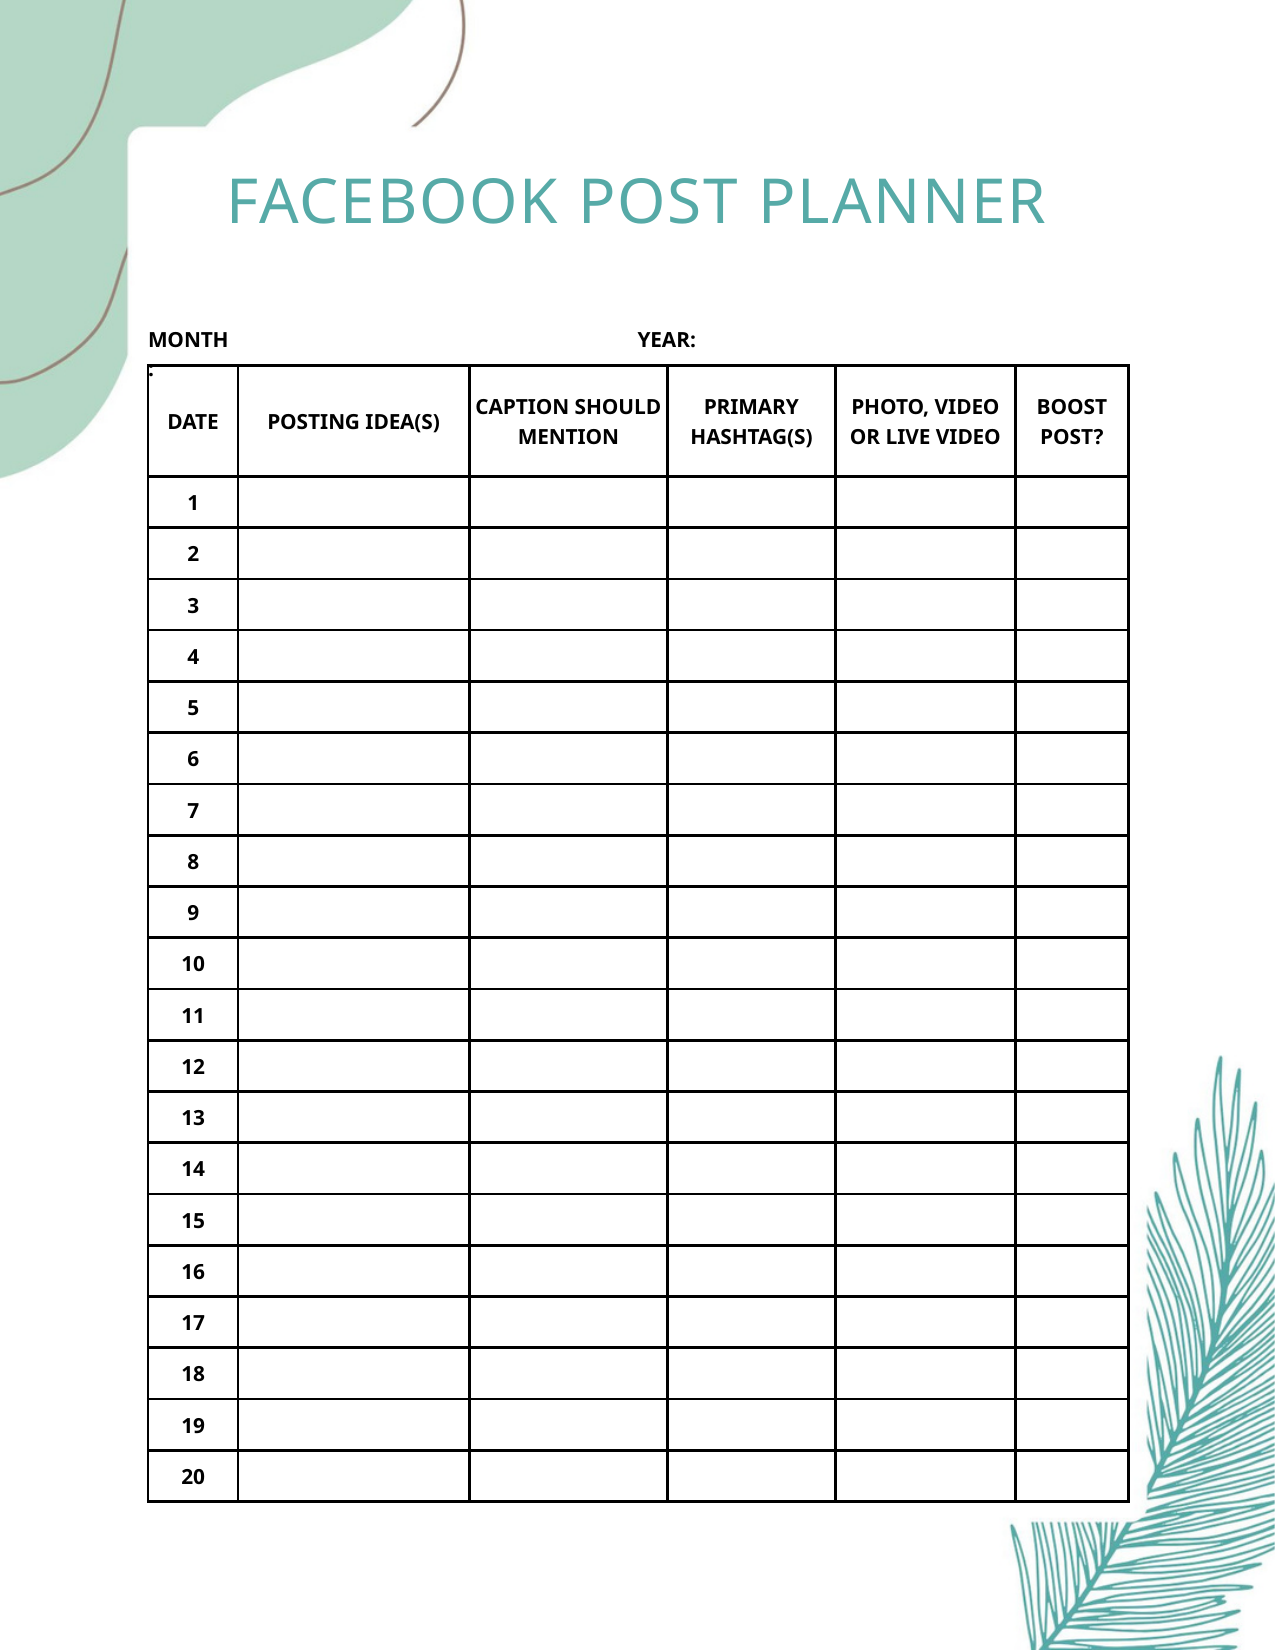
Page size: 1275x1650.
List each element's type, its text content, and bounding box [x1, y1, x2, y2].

table_cell 8 [149, 837, 237, 885]
table_cell [239, 1247, 468, 1295]
table_cell [1017, 939, 1127, 988]
table_cell [471, 1349, 666, 1398]
table_cell [471, 1042, 666, 1090]
table_cell [669, 1042, 834, 1090]
table_cell [239, 785, 468, 834]
table_cell [1017, 1093, 1127, 1141]
table_cell [471, 785, 666, 834]
table_cell [669, 631, 834, 680]
table_cell [239, 734, 468, 783]
text_box YEAR: [637, 322, 723, 352]
text_box MONTH: [148, 322, 233, 381]
table_cell [239, 1400, 468, 1449]
table_cell 14 [149, 1144, 237, 1193]
table_cell [669, 785, 834, 834]
table_cell [1017, 734, 1127, 783]
table_cell [1017, 1144, 1127, 1193]
table_cell [1017, 529, 1127, 578]
table_cell [471, 631, 666, 680]
table_cell [669, 1195, 834, 1244]
table_cell [669, 1452, 834, 1500]
table_header PRIMARY HASHTAG(S) [669, 367, 834, 475]
table_cell [837, 580, 1014, 629]
table_cell [239, 1195, 468, 1244]
table_cell [471, 837, 666, 885]
table_cell [1017, 478, 1127, 526]
table_cell [239, 1298, 468, 1346]
table_cell [669, 837, 834, 885]
table_cell [669, 939, 834, 988]
table_cell [239, 1144, 468, 1193]
table_cell [837, 1298, 1014, 1346]
table_cell [669, 1298, 834, 1346]
table_cell [837, 785, 1014, 834]
table_cell 2 [149, 529, 237, 578]
table_cell [669, 1349, 834, 1398]
table_header CAPTION SHOULD MENTION [471, 367, 666, 475]
table_cell [1017, 1298, 1127, 1346]
table_cell [669, 734, 834, 783]
table_cell [1017, 837, 1127, 885]
table_cell [239, 939, 468, 988]
table_cell [239, 1093, 468, 1141]
table_cell [1017, 1195, 1127, 1244]
table_cell 17 [149, 1298, 237, 1346]
table_cell [471, 1298, 666, 1346]
table_cell [1017, 683, 1127, 731]
table_cell 18 [149, 1349, 237, 1398]
text_box FACEBOOK POST PLANNER [127, 174, 1148, 236]
table_cell [669, 888, 834, 936]
table_cell [1017, 1349, 1127, 1398]
table_cell 12 [149, 1042, 237, 1090]
table_header PHOTO, VIDEO OR LIVE VIDEO [837, 367, 1014, 475]
table_cell 9 [149, 888, 237, 936]
table_cell [837, 939, 1014, 988]
table_cell 13 [149, 1093, 237, 1141]
table_cell [471, 1452, 666, 1500]
table_cell [837, 1144, 1014, 1193]
table_cell [1017, 1247, 1127, 1295]
table_cell [471, 734, 666, 783]
table_cell [1017, 1042, 1127, 1090]
table_cell 5 [149, 683, 237, 731]
table_cell [471, 1093, 666, 1141]
table_cell [239, 1349, 468, 1398]
table_cell [471, 1144, 666, 1193]
table_cell [1017, 990, 1127, 1039]
table_cell [837, 888, 1014, 936]
table_cell [239, 1042, 468, 1090]
table_cell [669, 1400, 834, 1449]
table_cell 6 [149, 734, 237, 783]
table_cell [239, 529, 468, 578]
table_cell [239, 1452, 468, 1500]
table_cell [837, 1195, 1014, 1244]
table_cell [669, 1247, 834, 1295]
table_cell [471, 1195, 666, 1244]
table_cell 10 [149, 939, 237, 988]
table_cell [837, 631, 1014, 680]
table_cell [1017, 1452, 1127, 1500]
table_cell 15 [149, 1195, 237, 1244]
table_cell [837, 734, 1014, 783]
table_cell [1017, 580, 1127, 629]
table_cell [669, 478, 834, 526]
table_cell [669, 1093, 834, 1141]
table_cell [1017, 888, 1127, 936]
table_cell 11 [149, 990, 237, 1039]
table_header BOOST POST? [1017, 367, 1127, 475]
table_cell [837, 478, 1014, 526]
table_cell [239, 683, 468, 731]
table_cell [837, 1400, 1014, 1449]
table_cell [837, 1042, 1014, 1090]
table_cell [471, 529, 666, 578]
text_box [0, 0, 1275, 1650]
table_cell [239, 990, 468, 1039]
table_cell [669, 990, 834, 1039]
table_cell 7 [149, 785, 237, 834]
table_cell 20 [149, 1452, 237, 1500]
table_cell [837, 1452, 1014, 1500]
table_cell 16 [149, 1247, 237, 1295]
table_cell [837, 837, 1014, 885]
table_cell [471, 1400, 666, 1449]
table_cell [669, 683, 834, 731]
table_cell [669, 529, 834, 578]
table_cell [471, 478, 666, 526]
table_cell [471, 1247, 666, 1295]
table_cell [471, 580, 666, 629]
table_cell [669, 1144, 834, 1193]
table_cell [669, 580, 834, 629]
table_cell [1017, 785, 1127, 834]
table_cell [837, 529, 1014, 578]
table_cell 3 [149, 580, 237, 629]
table_header POSTING IDEA(S) [239, 367, 468, 475]
table_cell [239, 580, 468, 629]
table_cell 19 [149, 1400, 237, 1449]
table_cell [837, 683, 1014, 731]
table_cell [1017, 631, 1127, 680]
table_cell [1017, 1400, 1127, 1449]
table_cell [239, 888, 468, 936]
table_cell [837, 1349, 1014, 1398]
table_cell [471, 990, 666, 1039]
table_cell [471, 683, 666, 731]
table_cell [239, 478, 468, 526]
table_cell 4 [149, 631, 237, 680]
table_cell [837, 1247, 1014, 1295]
table_cell 1 [149, 478, 237, 526]
table_cell [239, 837, 468, 885]
table_cell [471, 888, 666, 936]
table_cell [471, 939, 666, 988]
table_header DATE [149, 367, 237, 475]
table_cell [837, 990, 1014, 1039]
table_cell [239, 631, 468, 680]
table_cell [837, 1093, 1014, 1141]
